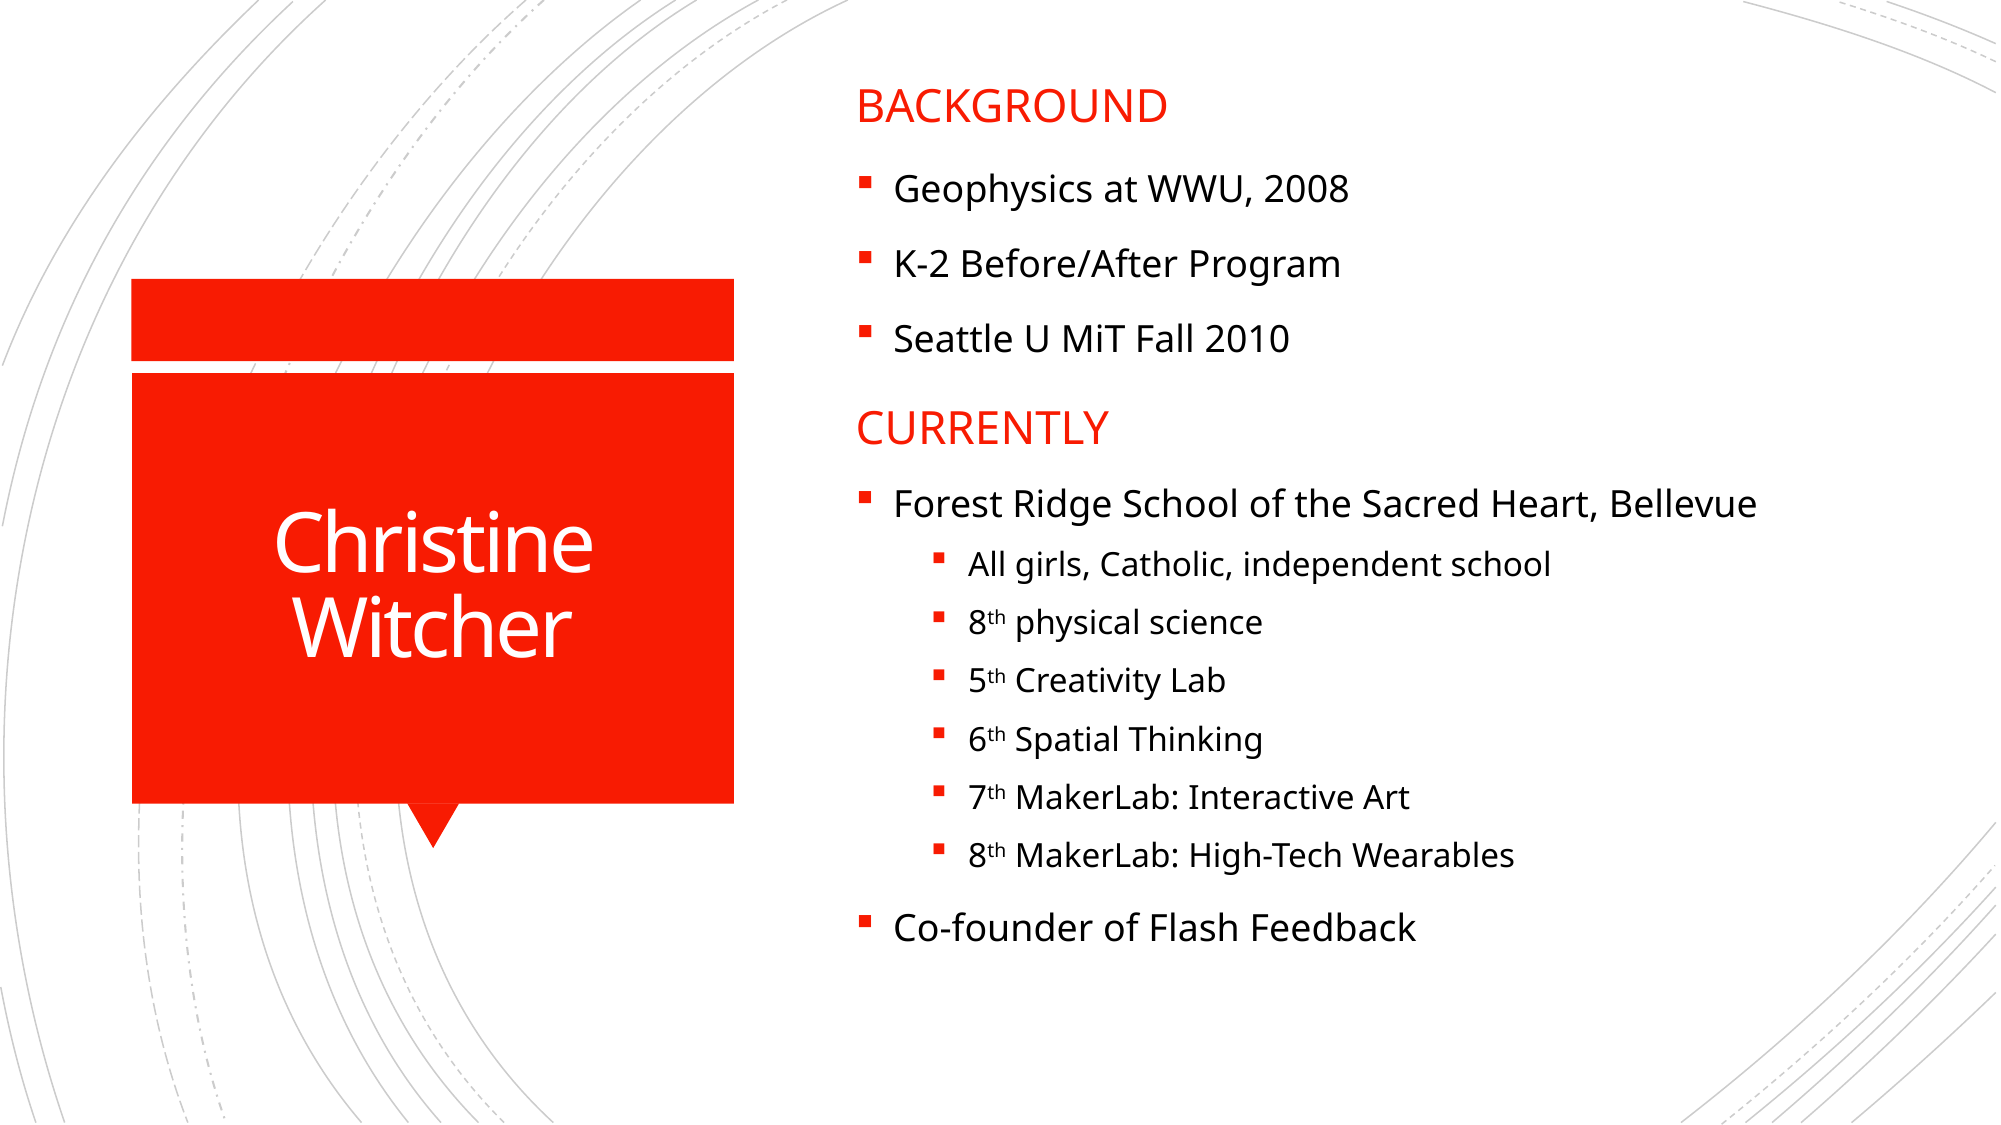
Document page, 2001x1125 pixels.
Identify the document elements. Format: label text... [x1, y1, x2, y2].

list Background [840, 47, 1869, 148]
list Forest Ridge School of the Sacred Heart, Bellevue All girls, Catholic, independent school 8th physical science 5th Creativity Lab 6th Spatial Thinking 7th MakerLab: Interactive Art 8th MakerLab: High-Tech Wearables Co-founder of Flash Feedback [840, 463, 1869, 1071]
list Geophysics at WWU, 2008 K-2 Before/After Program Seattle U MiT Fall 2010 [840, 148, 1869, 370]
title Christine Witcher [145, 387, 721, 792]
list Currently [840, 370, 1869, 463]
